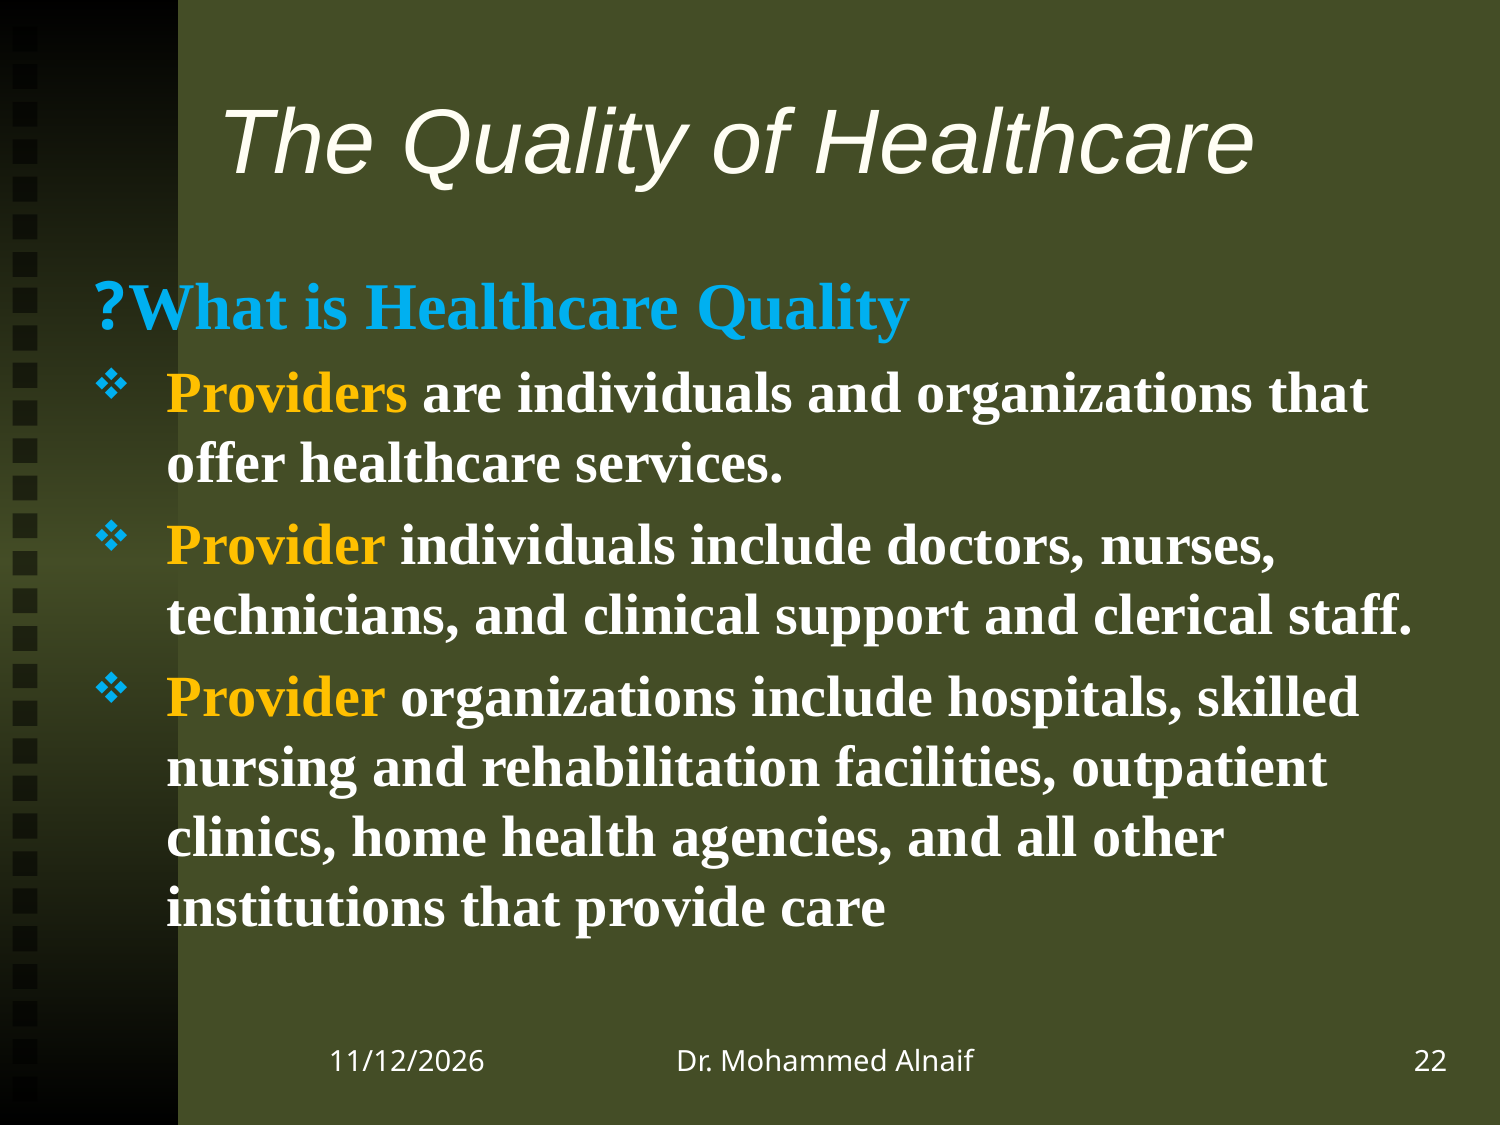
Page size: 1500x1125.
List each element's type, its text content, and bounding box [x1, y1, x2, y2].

title The Quality of Healthcare [100, 42, 1376, 231]
slide_number 22 [1149, 1024, 1463, 1101]
subtitle What is Healthcare Quality? Providers are individuals and organizations that offer healthcare services. Provider individuals include doctors, nurses, technicians, and clinical support and clerical staff. Provider organizations include hospitals, skilled nursing and rehabilitation facilities, outpatient clinics, home health agencies, and all other institutions that provide care [76, 255, 1448, 1000]
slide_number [187, 1024, 501, 1101]
footer Dr. Mohammed Alnaif [587, 1024, 1063, 1101]
